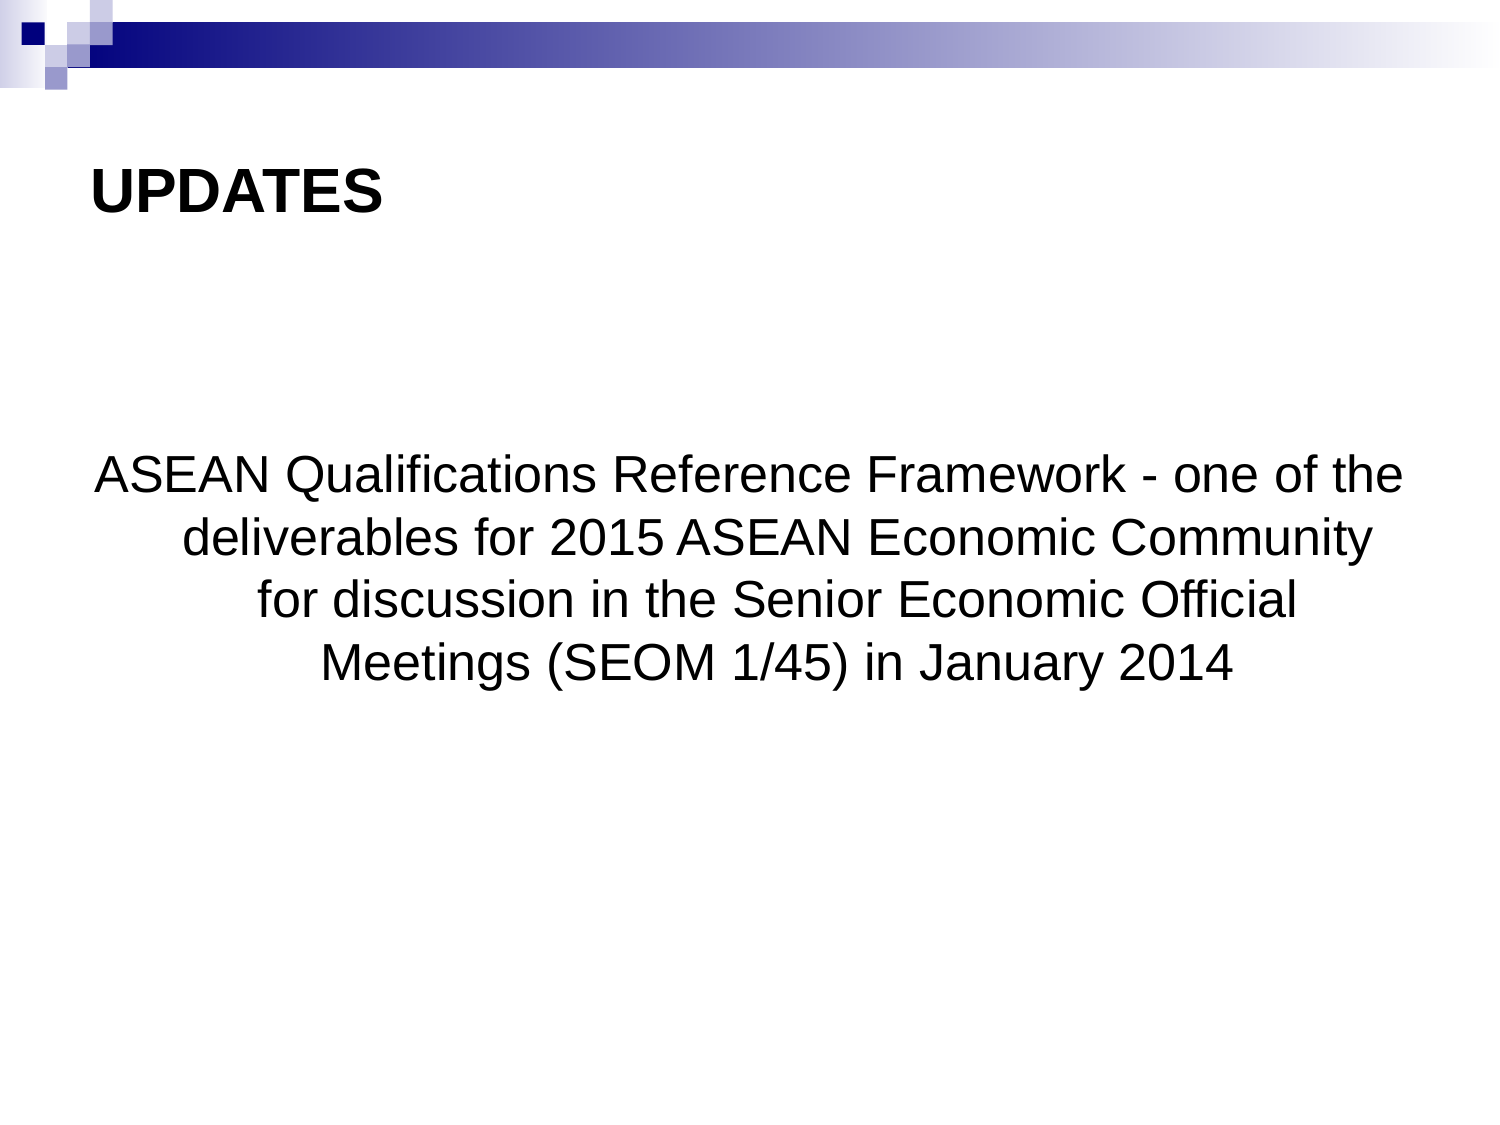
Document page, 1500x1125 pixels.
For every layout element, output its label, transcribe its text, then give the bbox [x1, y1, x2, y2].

list ASEAN Qualifications Reference Framework - one of the deliverables for 2015 ASEAN Economic Community for discussion in the Senior Economic Official Meetings (SEOM 1/45) in January 2014 [74, 287, 1426, 963]
title UPDATES [74, 74, 1426, 287]
